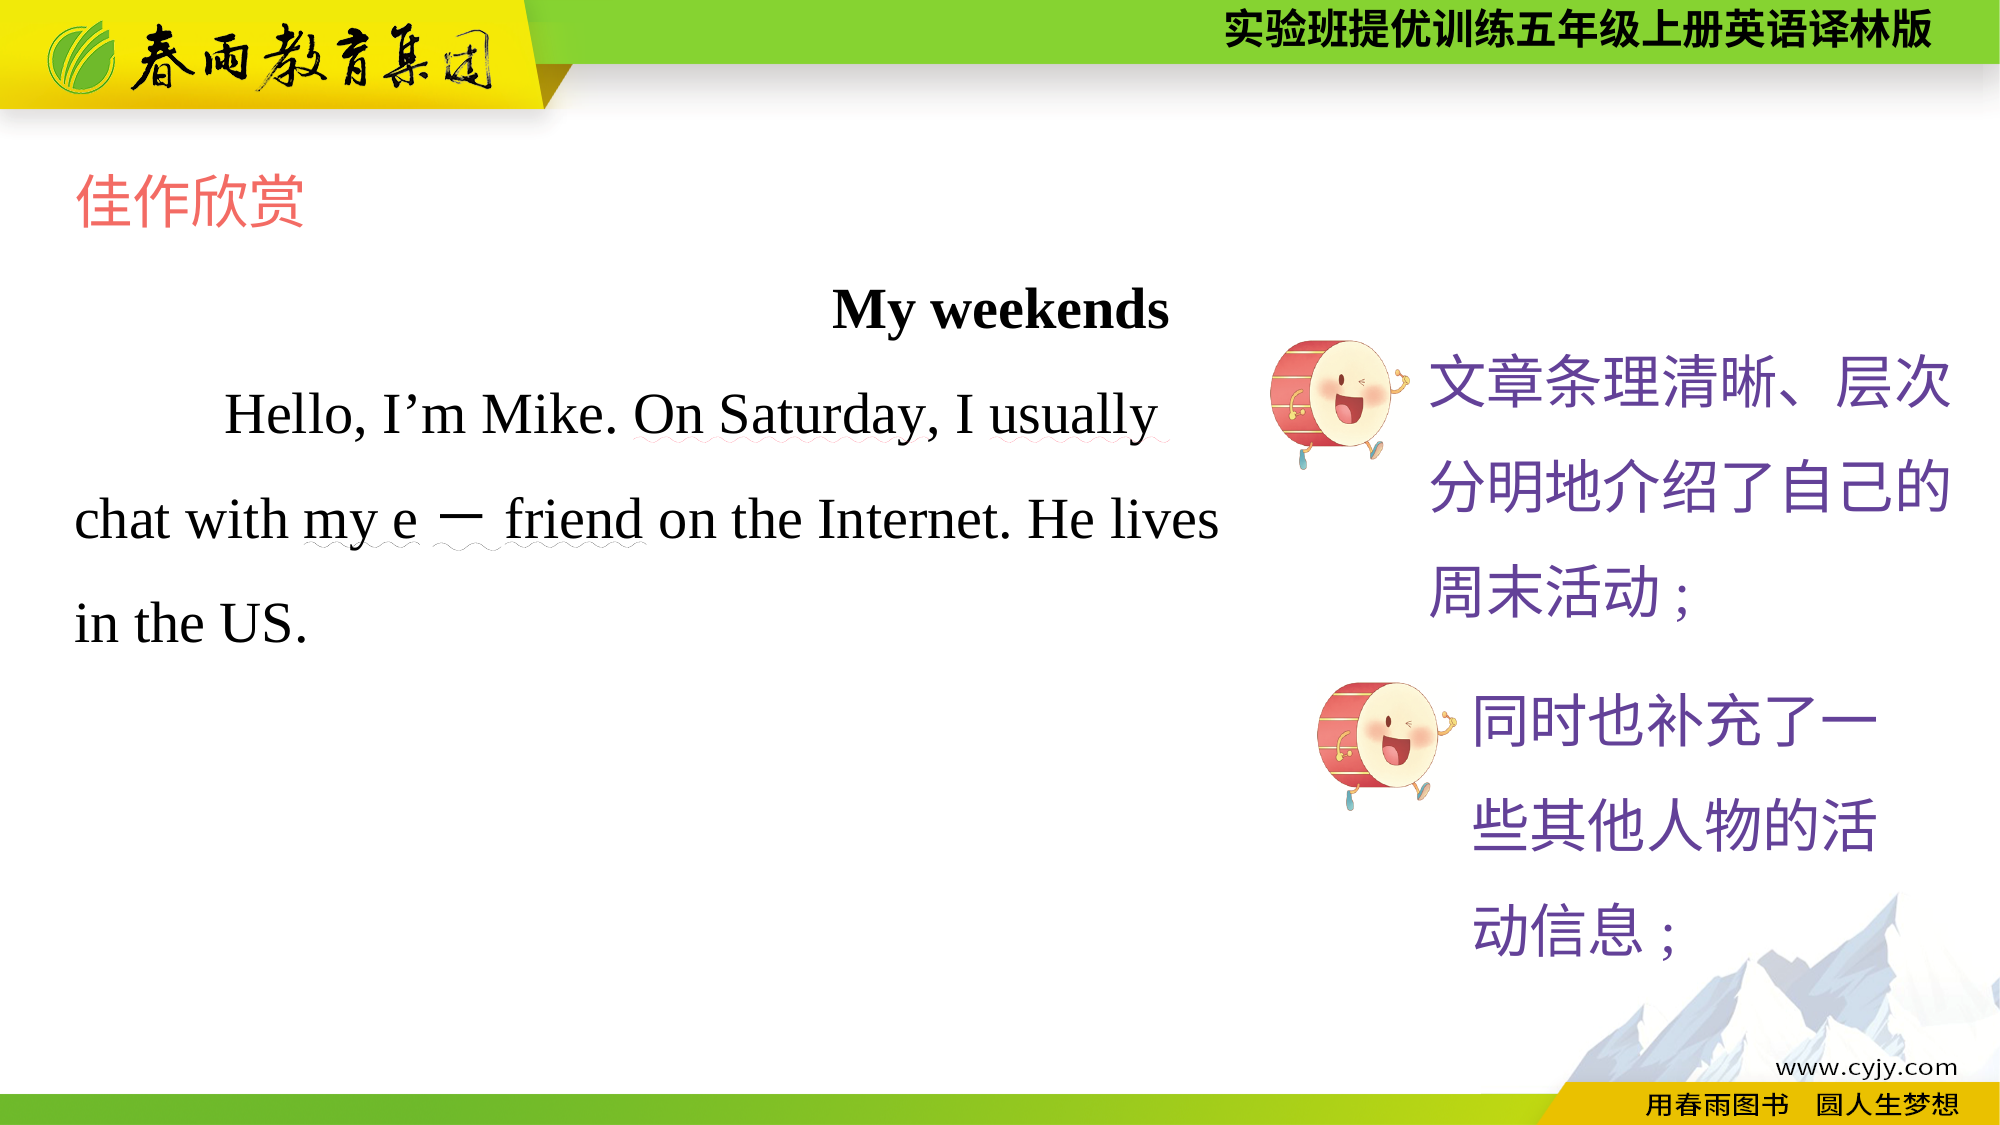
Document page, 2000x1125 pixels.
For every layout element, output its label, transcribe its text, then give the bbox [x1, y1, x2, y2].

picture [0, 0, 2000, 1125]
text_box 文章条理清晰、层次分明地介绍了自己的周末活动; [1413, 302, 1969, 633]
text_box 同时也补充了一些其他人物的活动信息; [1456, 642, 1945, 972]
list 佳作欣赏 My weekends Hello, I’m Mike. On Saturday, I usually chat with my e－friend on the Internet. He lives in the US. [59, 122, 1944, 668]
